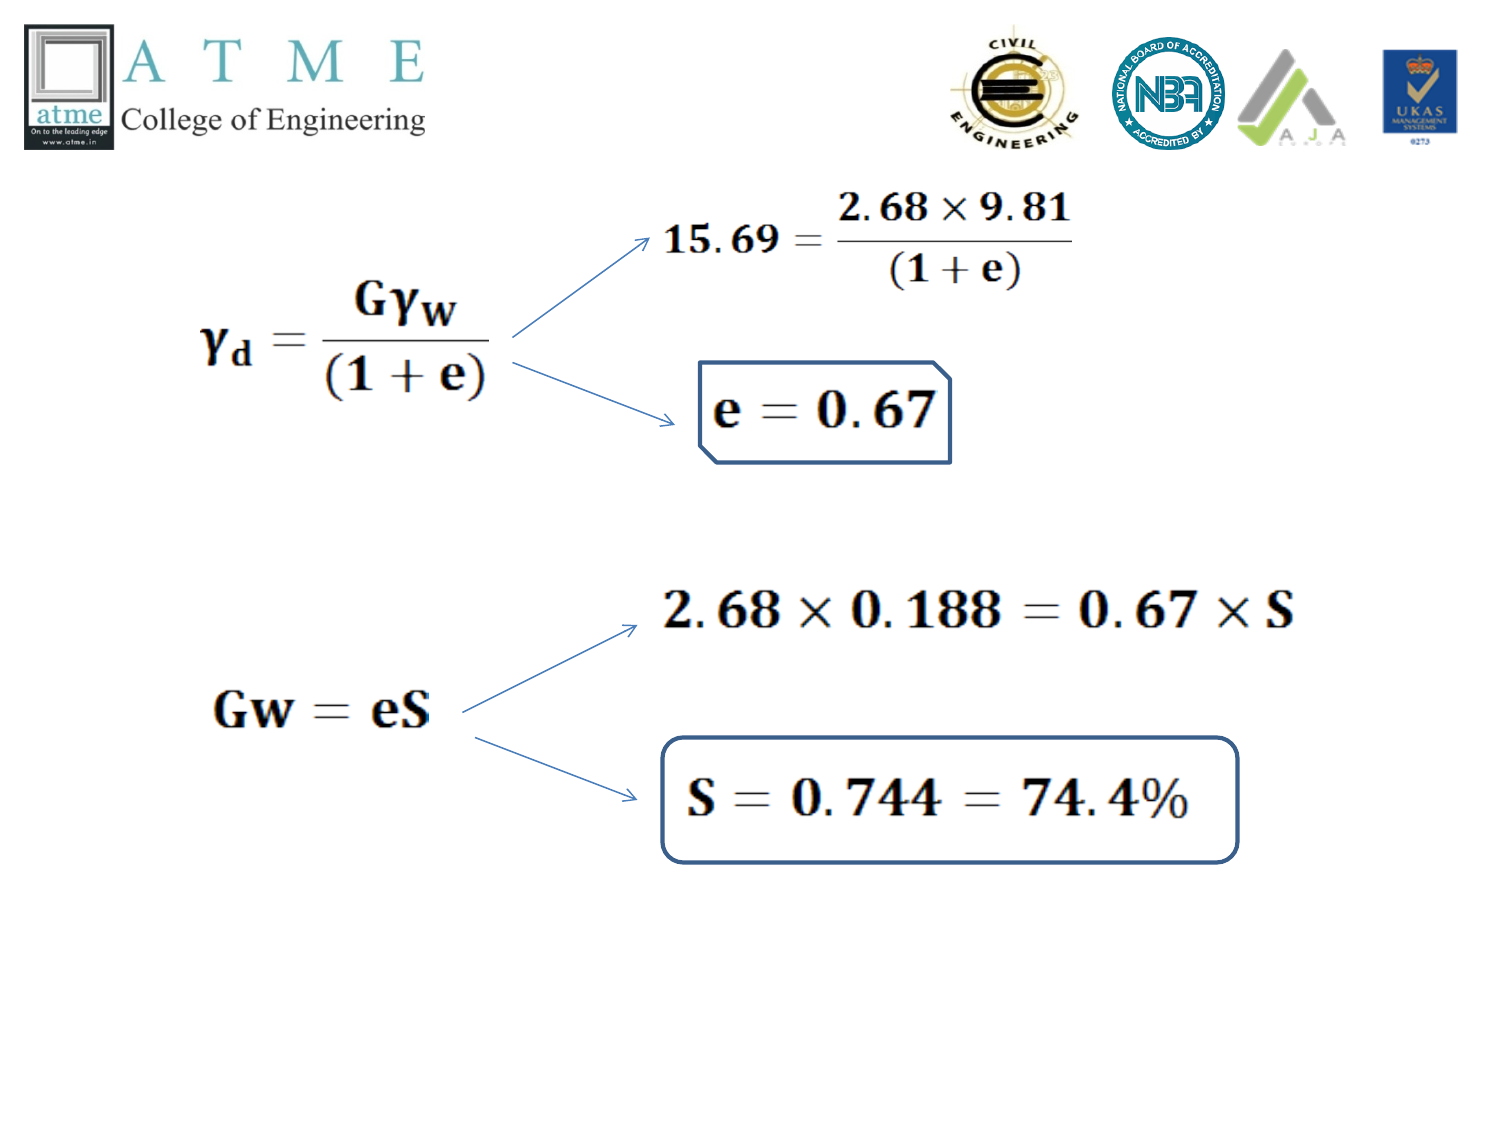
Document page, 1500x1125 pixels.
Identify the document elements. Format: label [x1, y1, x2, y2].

text_box [697, 360, 953, 465]
text_box [660, 735, 1240, 865]
picture [1112, 37, 1213, 150]
picture [662, 187, 1072, 301]
picture [199, 274, 489, 413]
picture [662, 574, 1296, 651]
picture [1209, 103, 1218, 120]
picture [712, 374, 938, 451]
picture [24, 24, 425, 150]
text_box [462, 624, 638, 713]
picture [1237, 49, 1458, 146]
picture [687, 762, 1192, 838]
picture [950, 24, 1080, 150]
text_box [512, 362, 676, 426]
text_box [512, 237, 651, 338]
text_box [474, 737, 638, 801]
picture [1179, 37, 1225, 79]
picture [1184, 109, 1225, 150]
picture [212, 674, 429, 751]
